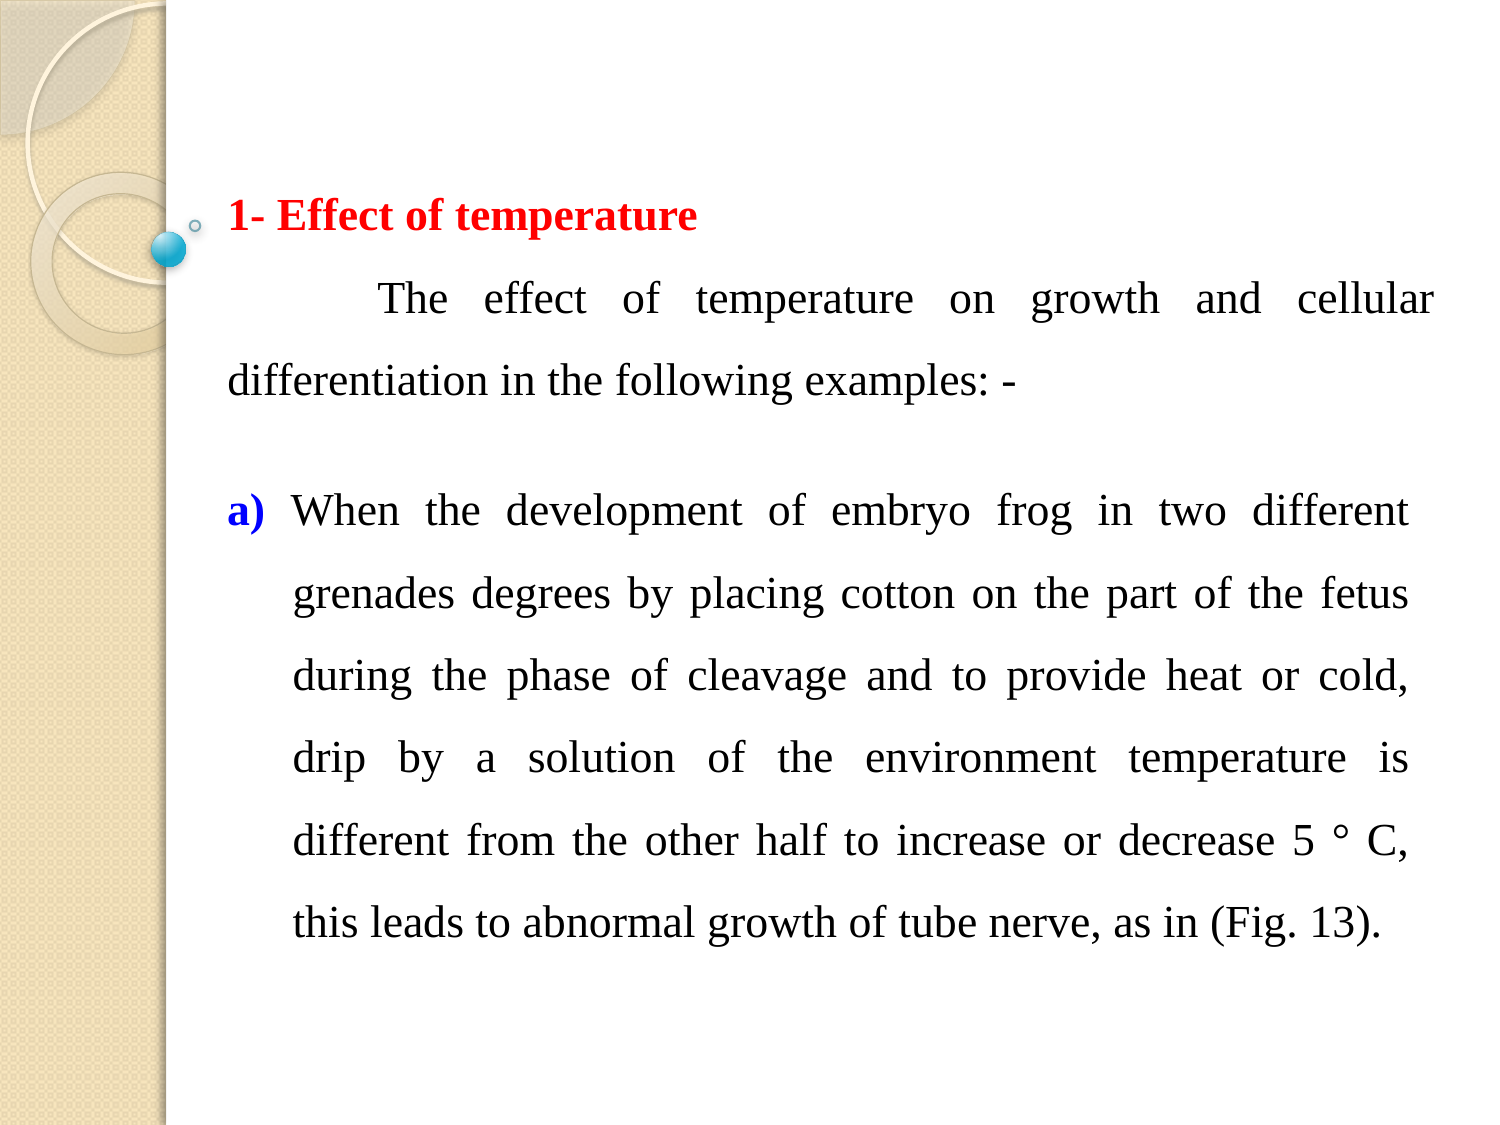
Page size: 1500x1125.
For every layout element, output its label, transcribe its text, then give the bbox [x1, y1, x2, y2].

text_box a) When the development of embryo frog in two different grenades degrees by placing cotton on the part of the fetus during the phase of cleavage and to provide heat or cold, drip by a solution of the environment temperature is different from the other half to increase or decrease 5 ° C, this leads to abnormal growth of tube nerve, as in (Fig. 13). [212, 444, 1425, 955]
text_box 1- Effect of temperature The effect of temperature on growth and cellular differentiation in the following examples: - [212, 149, 1450, 412]
